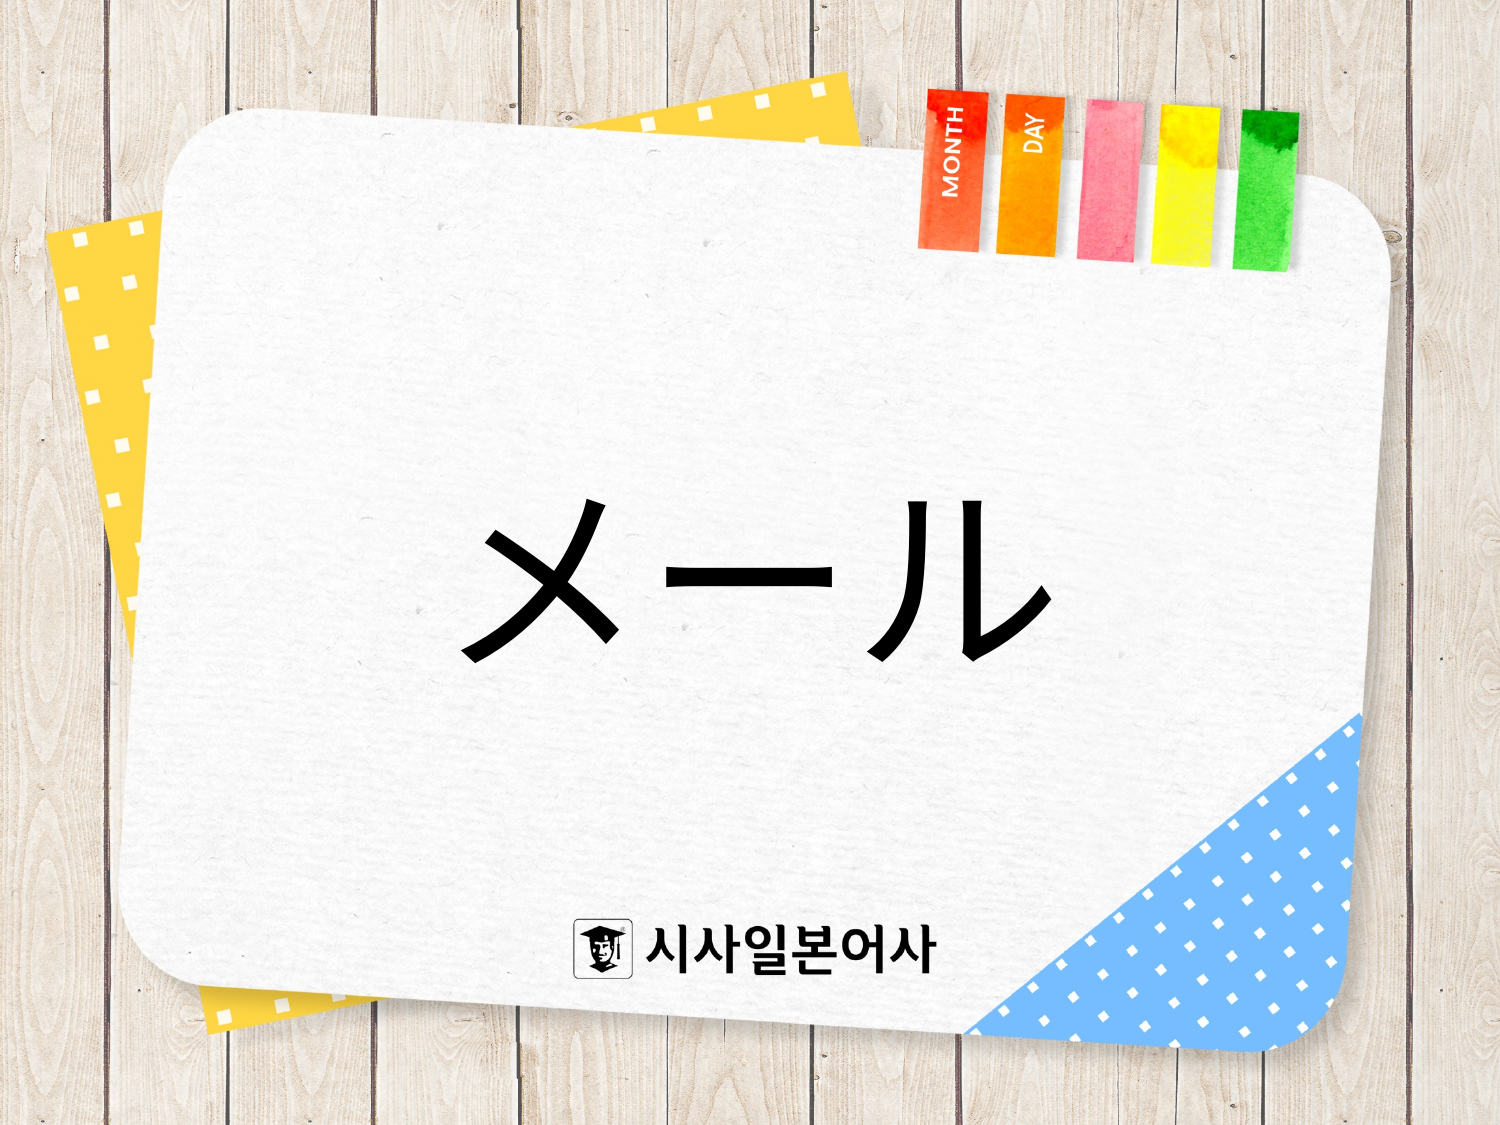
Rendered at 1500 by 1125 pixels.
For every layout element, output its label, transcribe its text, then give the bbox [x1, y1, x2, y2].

title メール [75, 338, 1425, 811]
picture [0, 0, 1500, 1125]
